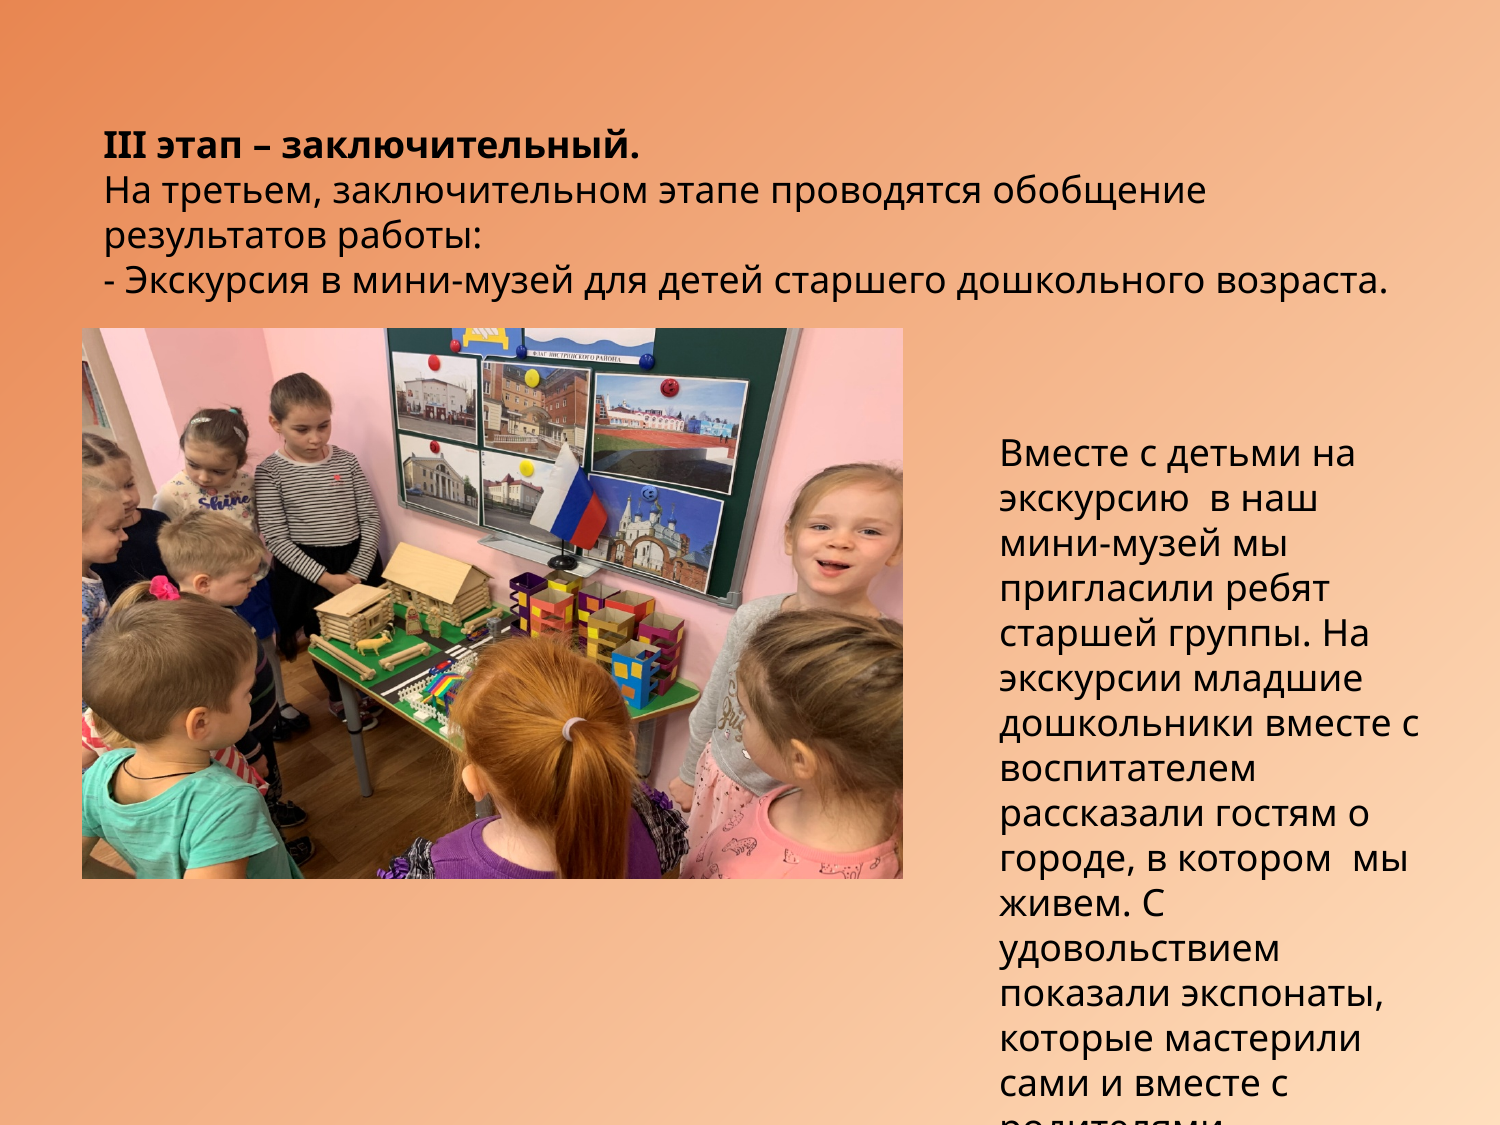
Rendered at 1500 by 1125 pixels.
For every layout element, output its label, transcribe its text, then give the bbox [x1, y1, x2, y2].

text_box Вместе с детьми на экскурсию в наш мини-музей мы пригласили ребят старшей группы. На экскурсии младшие дошкольники вместе с воспитателем рассказали гостям о городе, в котором мы живем. С удовольствием показали экспонаты, которые мастерили сами и вместе с родителями [984, 421, 1454, 1125]
text_box III этап – заключительный. На третьем, заключительном этапе проводятся обобщение результатов работы: - Экскурсия в мини-музей для детей старшего дошкольного возраста. [88, 113, 1447, 354]
picture [81, 327, 903, 880]
